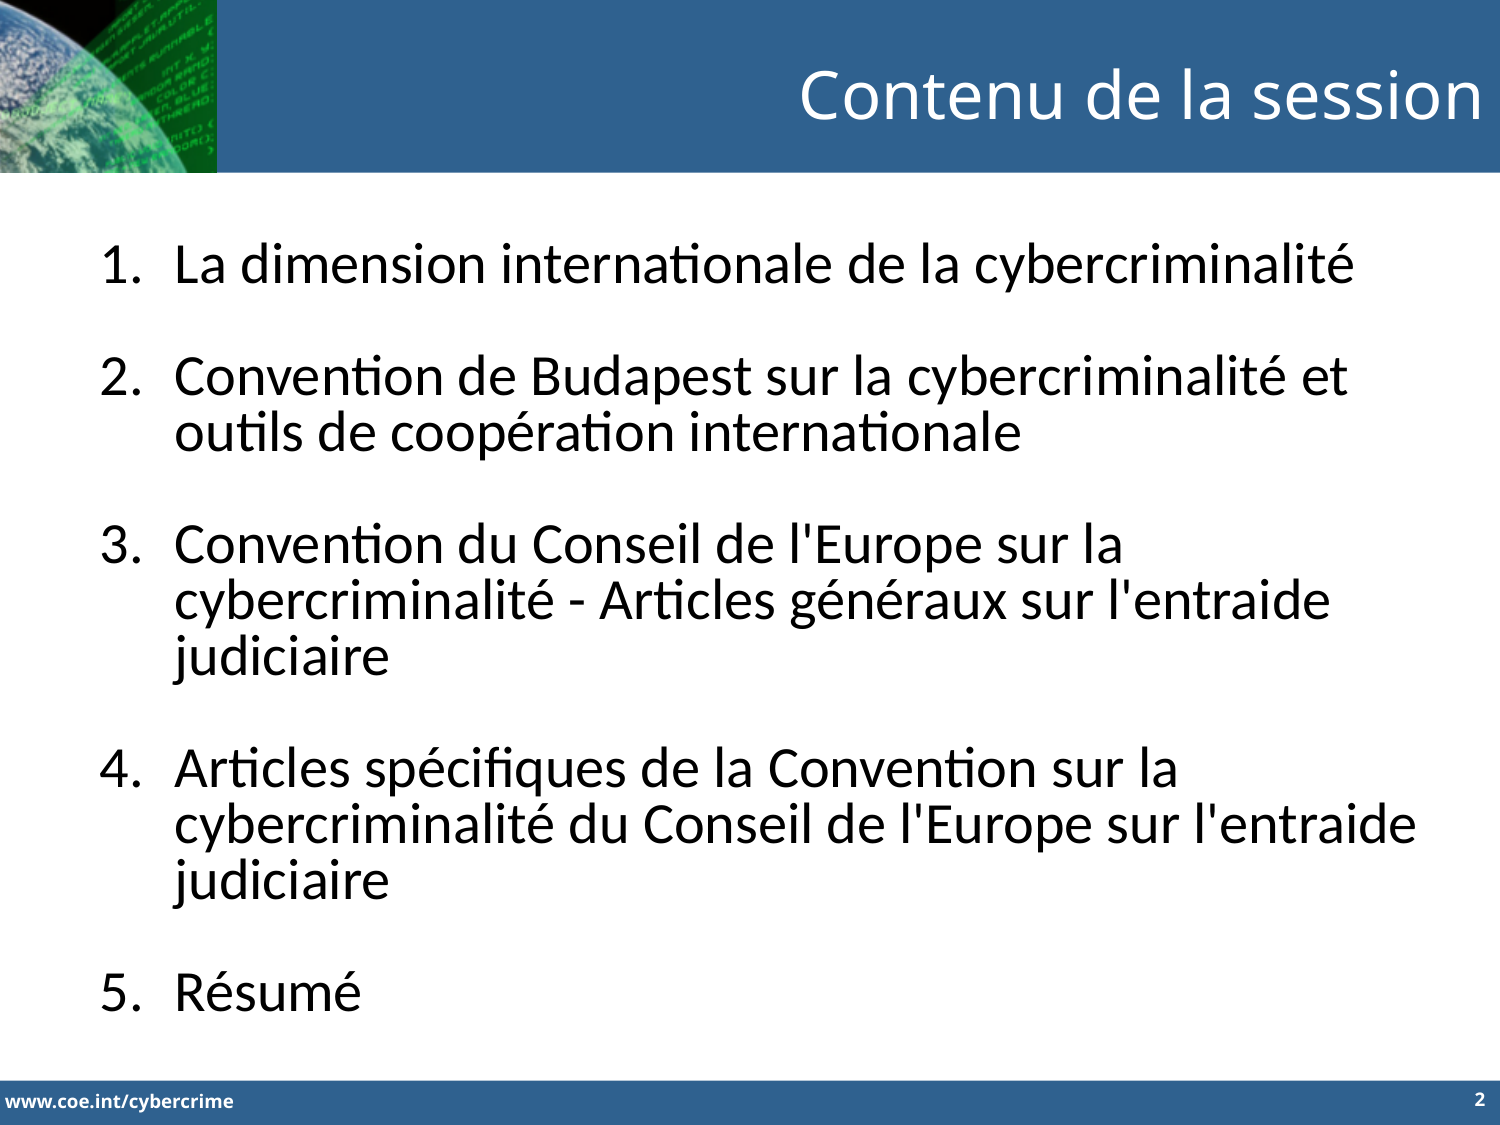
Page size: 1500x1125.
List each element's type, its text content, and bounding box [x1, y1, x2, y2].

slide_number 2 [1162, 1080, 1500, 1125]
text_box La dimension internationale de la cybercriminalité Convention de Budapest sur la cybercriminalité et outils de coopération internationale Convention du Conseil de l'Europe sur la cybercriminalité - Articles généraux sur l'entraide judiciaire Articles spécifiques de la Convention sur la cybercriminalité du Conseil de l'Europe sur l'entraide judiciaire Résumé [85, 231, 1458, 1031]
picture [0, 1, 217, 173]
text_box [729, 171, 1480, 267]
text_box Contenu de la session [230, 16, 1500, 170]
